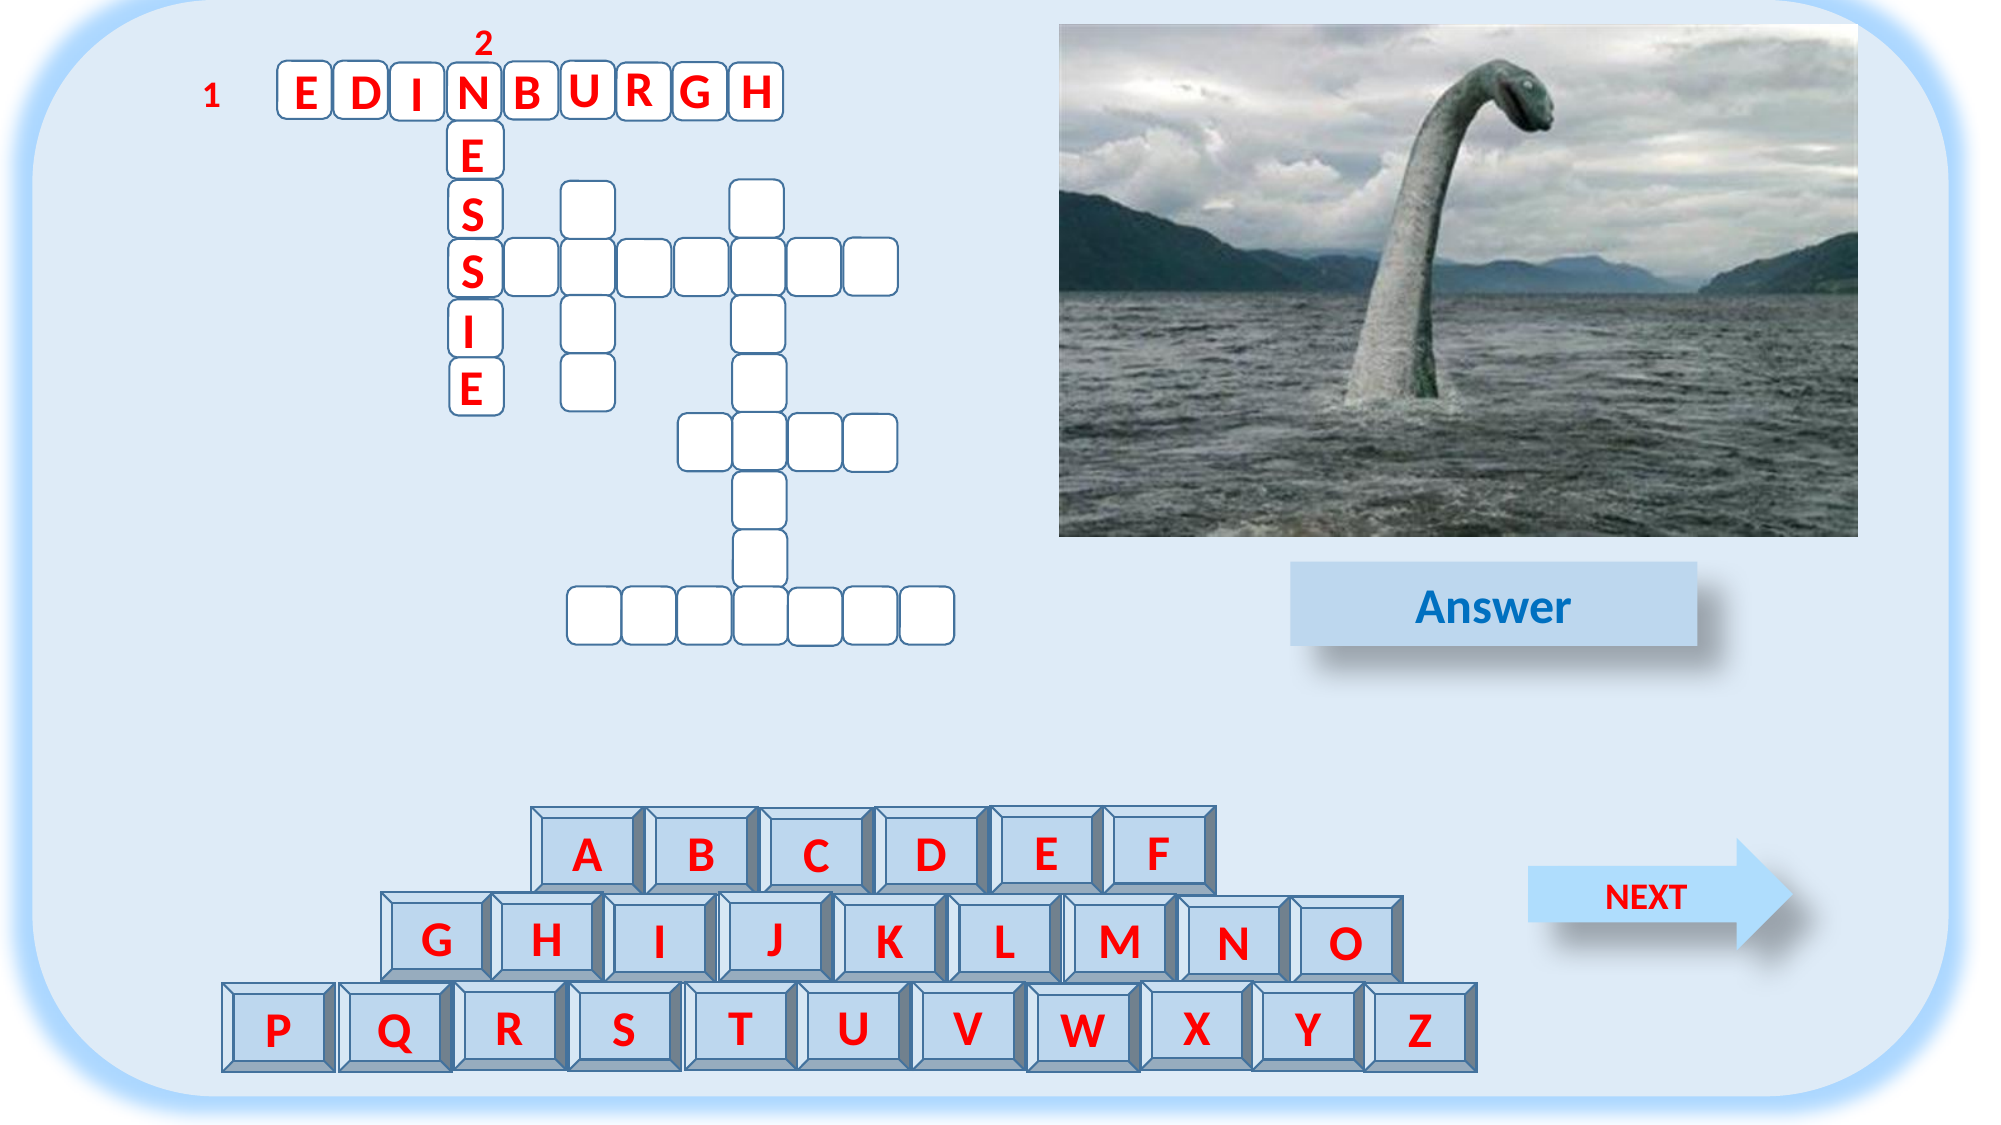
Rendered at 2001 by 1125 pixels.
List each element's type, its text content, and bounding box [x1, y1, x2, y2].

text_box R [1104, 810, 1113, 891]
text_box A [723, 893, 828, 902]
text_box S [461, 173, 469, 231]
text_box [842, 236, 899, 297]
text_box H [489, 891, 604, 981]
text_box Z [1363, 982, 1478, 1073]
text_box [732, 410, 787, 471]
text_box R [452, 980, 567, 1071]
text_box How do people in Scotland call “lake”? [1295, 898, 1399, 907]
text_box N [761, 811, 770, 891]
text_box [468, 356, 505, 417]
text_box 4 [1028, 987, 1037, 1068]
text_box D [913, 985, 922, 1067]
text_box 1 [646, 810, 655, 892]
text_box E [276, 59, 333, 120]
text_box Answer [1067, 895, 1173, 904]
text_box W [1026, 982, 1141, 1073]
text_box M [1063, 893, 1178, 982]
text_box [785, 236, 842, 298]
text_box N [573, 983, 677, 992]
text_box J [718, 891, 833, 981]
text_box I [462, 291, 471, 366]
text_box L [1142, 985, 1151, 1065]
text_box H [492, 897, 501, 977]
text_box C [1107, 807, 1212, 816]
text_box I [764, 809, 868, 818]
text_box O [1289, 895, 1404, 982]
text_box T [684, 980, 797, 1072]
text_box S [461, 231, 469, 307]
text_box [841, 412, 899, 473]
text_box C [1253, 985, 1262, 1067]
text_box [469, 127, 505, 179]
text_box [676, 412, 734, 473]
text_box 2 [436, 10, 532, 71]
text_box K [1365, 987, 1374, 1068]
text_box D [343, 984, 447, 993]
text_box A [686, 986, 695, 1066]
text_box C [223, 987, 232, 1068]
text_box FINISH [1305, 576, 1735, 684]
text_box B [876, 810, 885, 892]
text_box [559, 293, 617, 353]
text_box S [649, 808, 753, 817]
text_box 1 [170, 62, 265, 122]
text_box A [530, 805, 644, 893]
text_box [673, 236, 730, 298]
text_box S [949, 898, 958, 979]
text_box T [495, 894, 599, 903]
text_box [559, 239, 616, 295]
text_box 3 [995, 807, 1099, 816]
text_box B [644, 805, 759, 893]
text_box [447, 237, 461, 298]
text_box [729, 293, 787, 354]
text_box L [607, 895, 712, 904]
text_box [1256, 983, 1361, 992]
text_box FINISH [1543, 866, 1822, 974]
text_box S [535, 808, 639, 817]
text_box E [459, 348, 468, 423]
text_box G [665, 51, 726, 126]
text_box [447, 298, 462, 358]
text_box [786, 586, 843, 647]
text_box G [379, 891, 490, 982]
text_box [559, 352, 617, 413]
text_box Answer [1289, 561, 1698, 647]
text_box [802, 983, 906, 992]
text_box [1182, 897, 1286, 906]
text_box E [879, 808, 983, 817]
text_box 2 [605, 899, 613, 979]
text_box [898, 585, 956, 646]
text_box Q [338, 982, 453, 1073]
text_box [1145, 982, 1249, 991]
text_box D [332, 59, 389, 120]
text_box [448, 356, 459, 417]
text_box [731, 353, 788, 412]
text_box I [1065, 898, 1074, 979]
text_box S [835, 899, 844, 979]
text_box K [832, 893, 947, 981]
text_box NEXT [1527, 835, 1795, 954]
text_box C [759, 806, 874, 893]
text_box Z [532, 810, 541, 891]
text_box [469, 237, 503, 298]
text_box N [798, 985, 807, 1067]
text_box O [385, 893, 489, 902]
text_box P [221, 982, 336, 1073]
picture [1059, 24, 1858, 537]
text_box 3 [1291, 900, 1300, 981]
text_box [733, 585, 788, 646]
text_box E [1179, 900, 1188, 980]
text_box E [989, 804, 1103, 893]
text_box [471, 298, 504, 357]
text_box R [610, 49, 669, 124]
text_box I [457, 982, 563, 991]
text_box [1032, 985, 1135, 994]
text_box I [602, 893, 717, 981]
text_box [917, 983, 1020, 992]
text_box E [720, 896, 729, 978]
text_box Y [1251, 981, 1366, 1072]
text_box B [499, 52, 557, 128]
text_box X [1140, 980, 1254, 1071]
text_box [729, 238, 786, 295]
text_box [841, 585, 899, 646]
text_box T [455, 986, 464, 1066]
text_box D [952, 895, 1057, 904]
text_box N [837, 895, 943, 904]
text_box [731, 470, 788, 530]
text_box G [382, 896, 391, 976]
text_box O [340, 987, 349, 1068]
text_box [31, 0, 1950, 1098]
text_box [565, 585, 621, 646]
text_box E [226, 984, 331, 993]
text_box [469, 178, 504, 238]
text_box U [796, 980, 911, 1072]
text_box [731, 528, 789, 587]
text_box [689, 983, 793, 992]
text_box L [947, 893, 1062, 982]
text_box [1368, 984, 1473, 993]
text_box E [460, 114, 469, 190]
text_box U [553, 50, 617, 125]
text_box [559, 179, 617, 240]
text_box N [1177, 895, 1289, 981]
text_box V [911, 980, 1026, 1072]
text_box I [388, 61, 443, 122]
text_box F [1102, 805, 1217, 895]
text_box [445, 127, 460, 179]
text_box [615, 237, 673, 299]
text_box [447, 178, 461, 238]
text_box [786, 411, 843, 473]
text_box [502, 236, 559, 298]
text_box H [726, 50, 789, 126]
text_box U [992, 810, 1001, 890]
text_box S [567, 981, 682, 1072]
text_box [676, 585, 733, 646]
text_box [728, 178, 785, 239]
text_box L [570, 986, 579, 1066]
text_box [620, 585, 677, 646]
text_box D [874, 805, 989, 893]
text_box N [443, 71, 499, 127]
